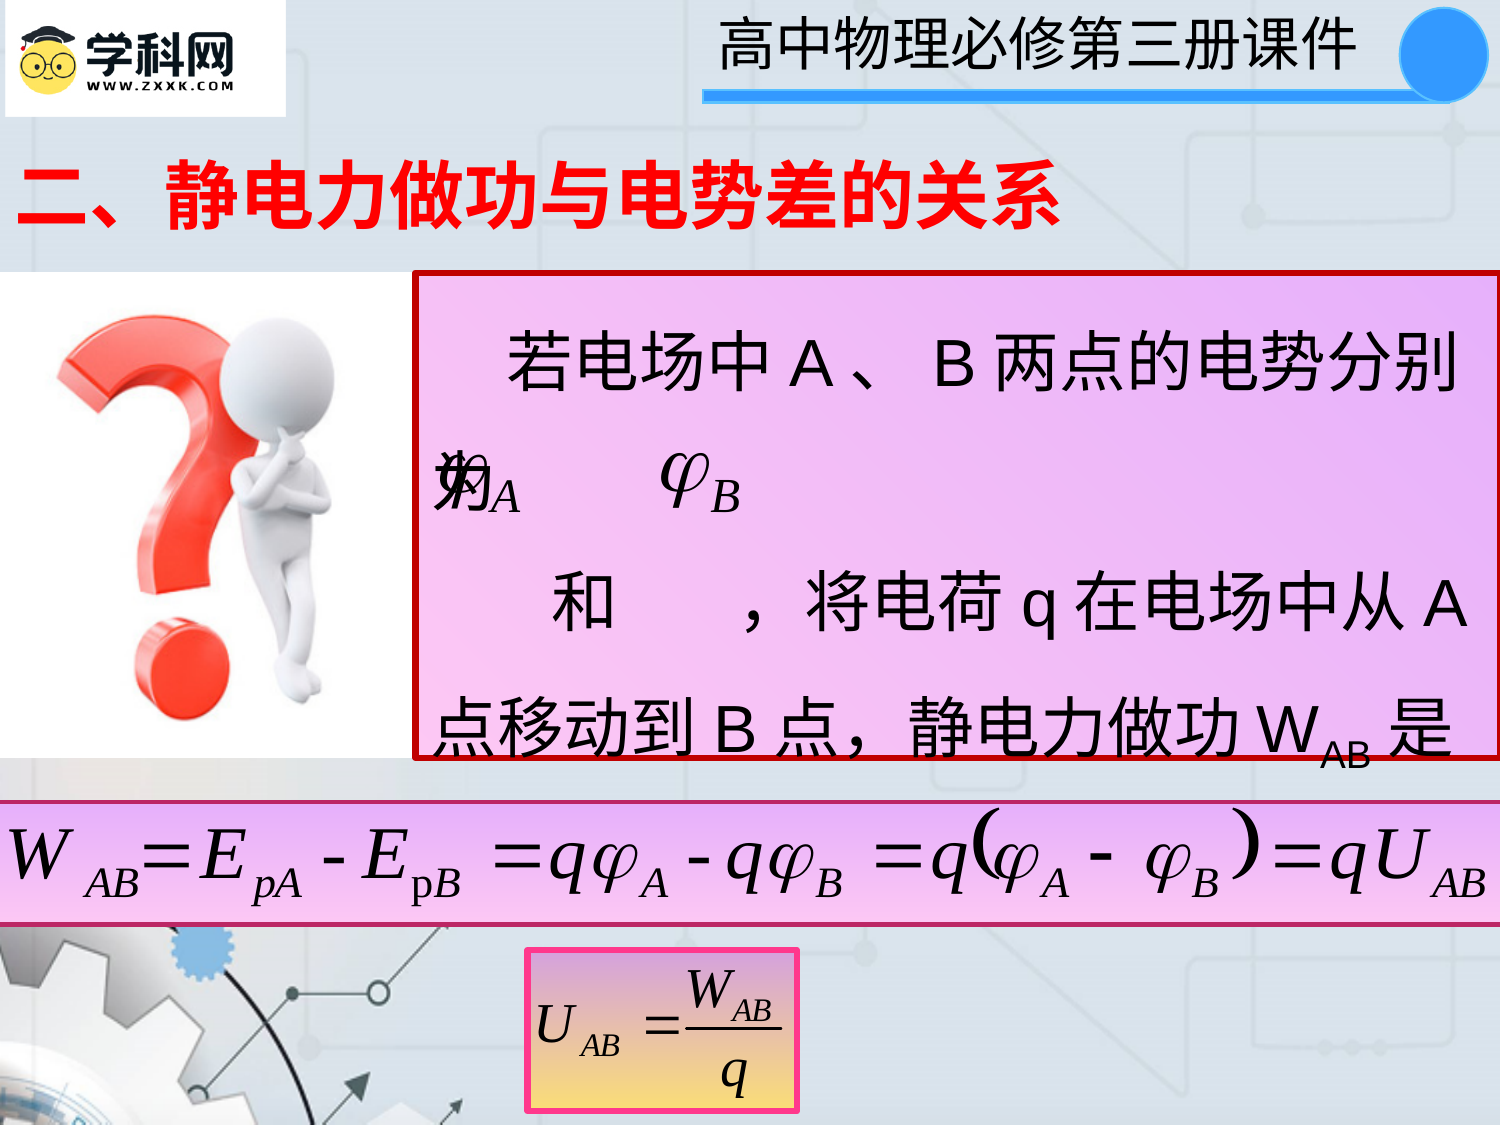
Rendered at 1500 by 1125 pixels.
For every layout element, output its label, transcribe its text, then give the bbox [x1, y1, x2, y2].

picture [0, 0, 1500, 800]
text_box 若电场中A、B两点的电势分别为 和 ，将电荷q在电场中从A点移动到B点，静电力做功WAB是多少？ [416, 272, 1500, 758]
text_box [0, 804, 1500, 923]
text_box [530, 953, 794, 1109]
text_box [648, 407, 754, 527]
picture [0, 927, 1500, 1125]
text_box 二、静电力做功与电势差的关系 [0, 141, 1123, 246]
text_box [427, 409, 531, 527]
